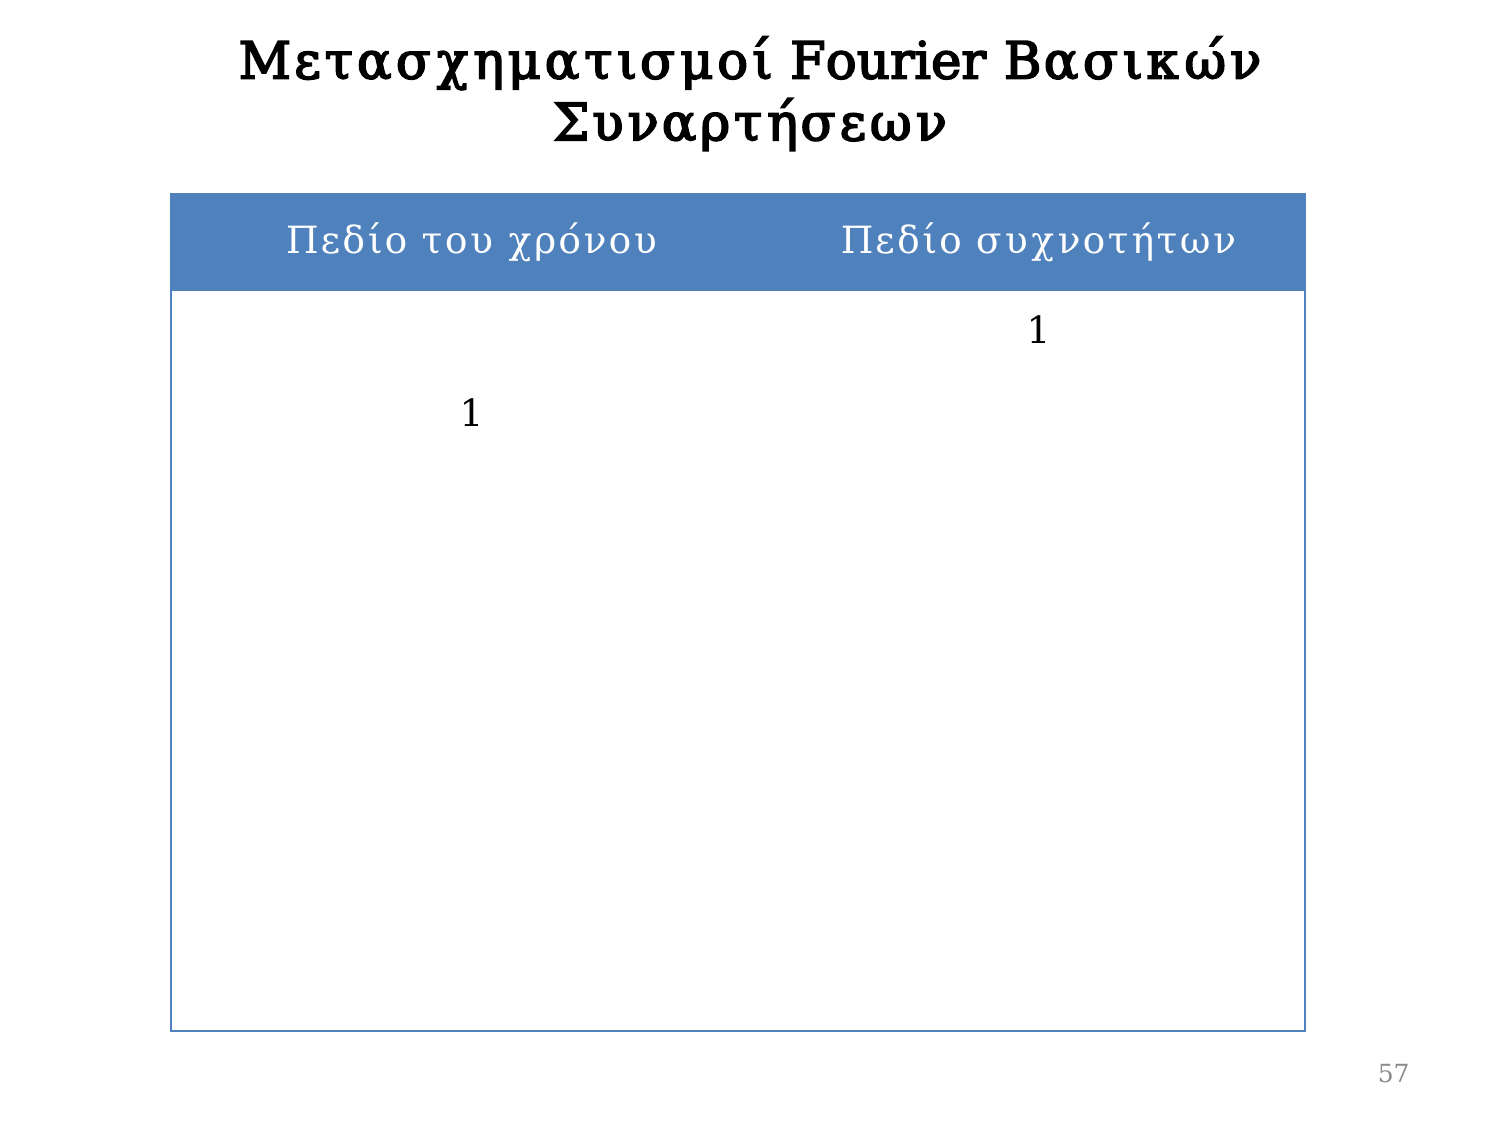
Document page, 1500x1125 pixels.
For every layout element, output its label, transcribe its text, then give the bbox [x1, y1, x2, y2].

slide_number 57 [1222, 1042, 1425, 1103]
title Μετασχηματισμοί Fourier Βασικών Συναρτήσεων [75, 19, 1425, 159]
